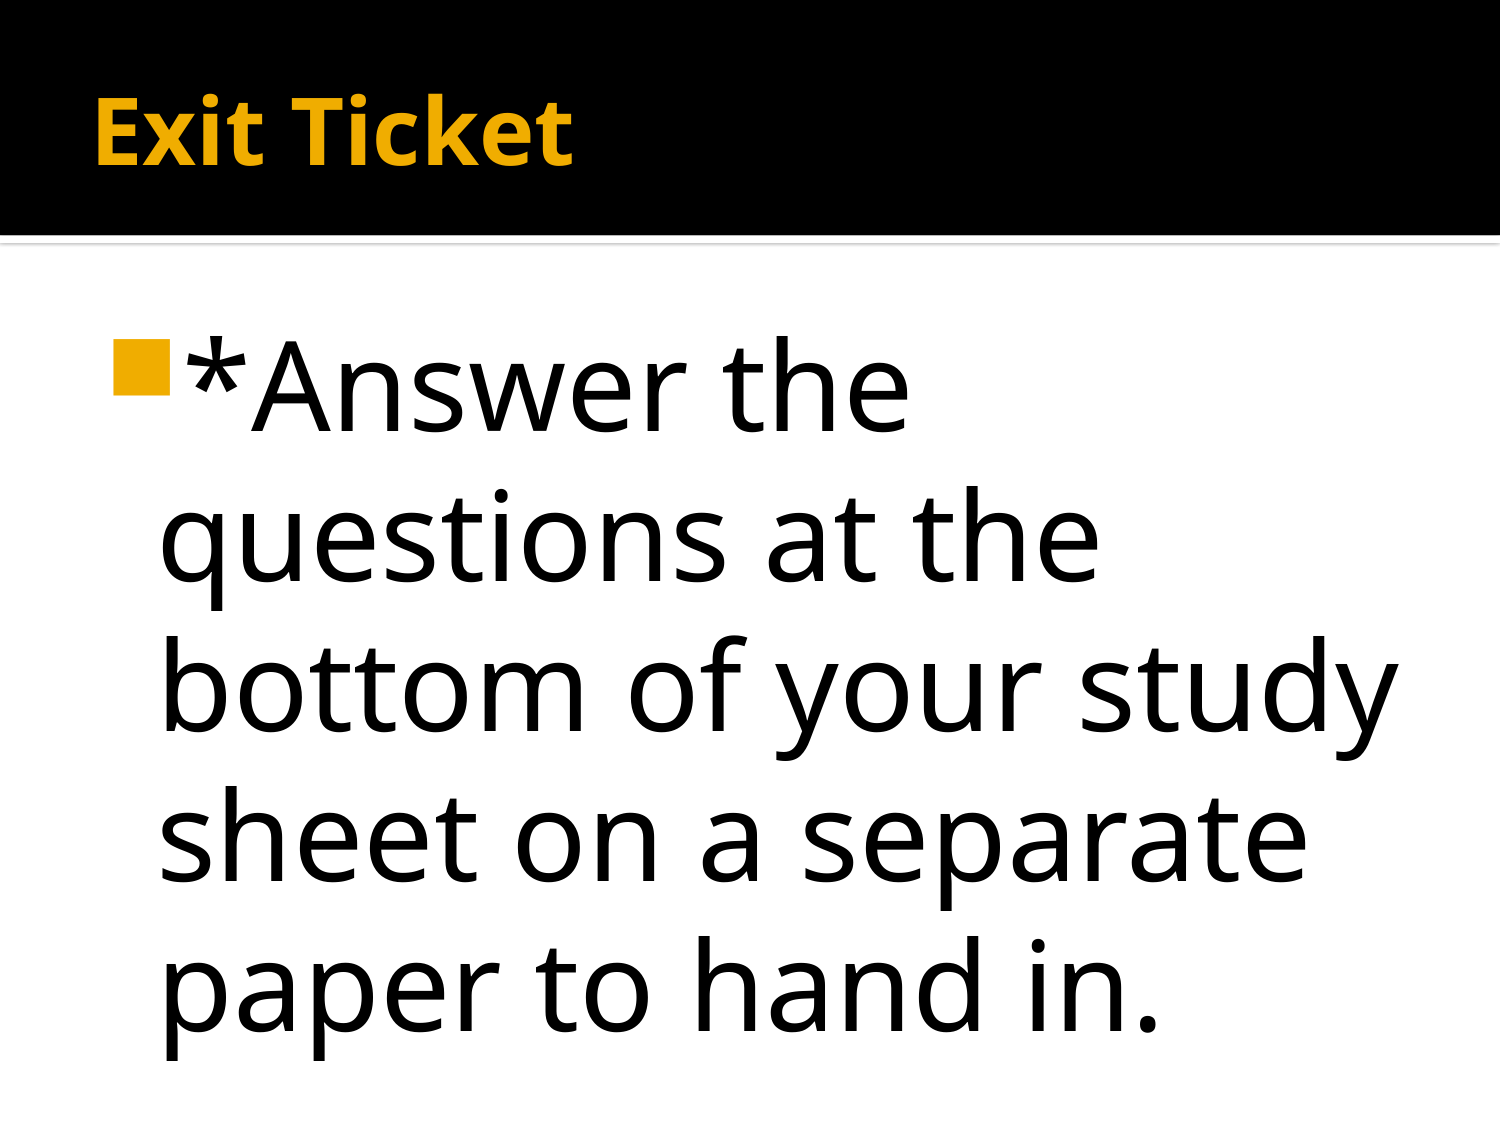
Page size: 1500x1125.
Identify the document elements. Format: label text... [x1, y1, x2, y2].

title Exit Ticket [75, 25, 1425, 231]
list *Answer the questions at the bottom of your study sheet on a separate paper to hand in. [75, 291, 1425, 1050]
